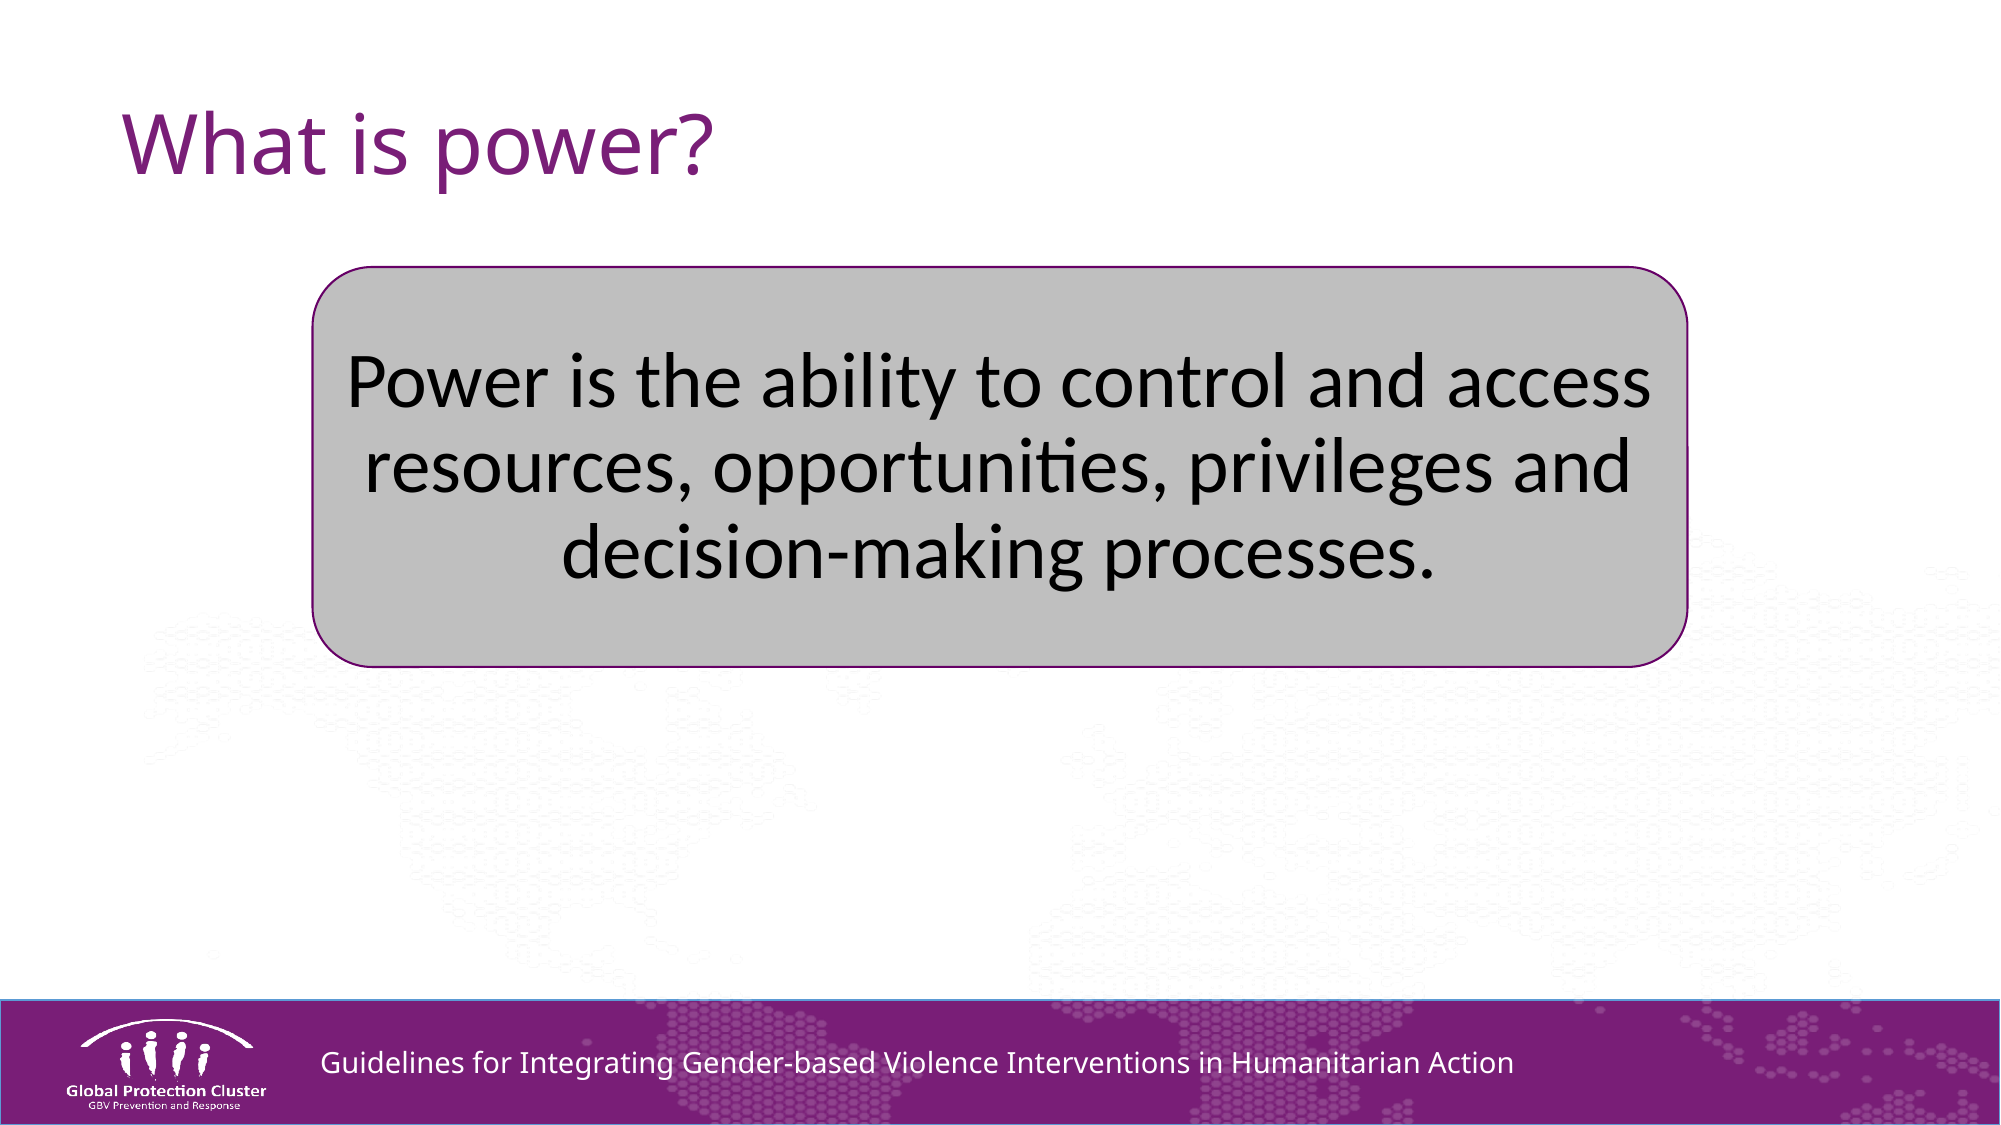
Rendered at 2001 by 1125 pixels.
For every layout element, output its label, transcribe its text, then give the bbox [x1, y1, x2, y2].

picture [56, 254, 2001, 1125]
text_box Power is the ability to control and access resources, opportunities, privileges and decision-making processes. [311, 265, 1689, 669]
title What is power? [106, 94, 1350, 228]
